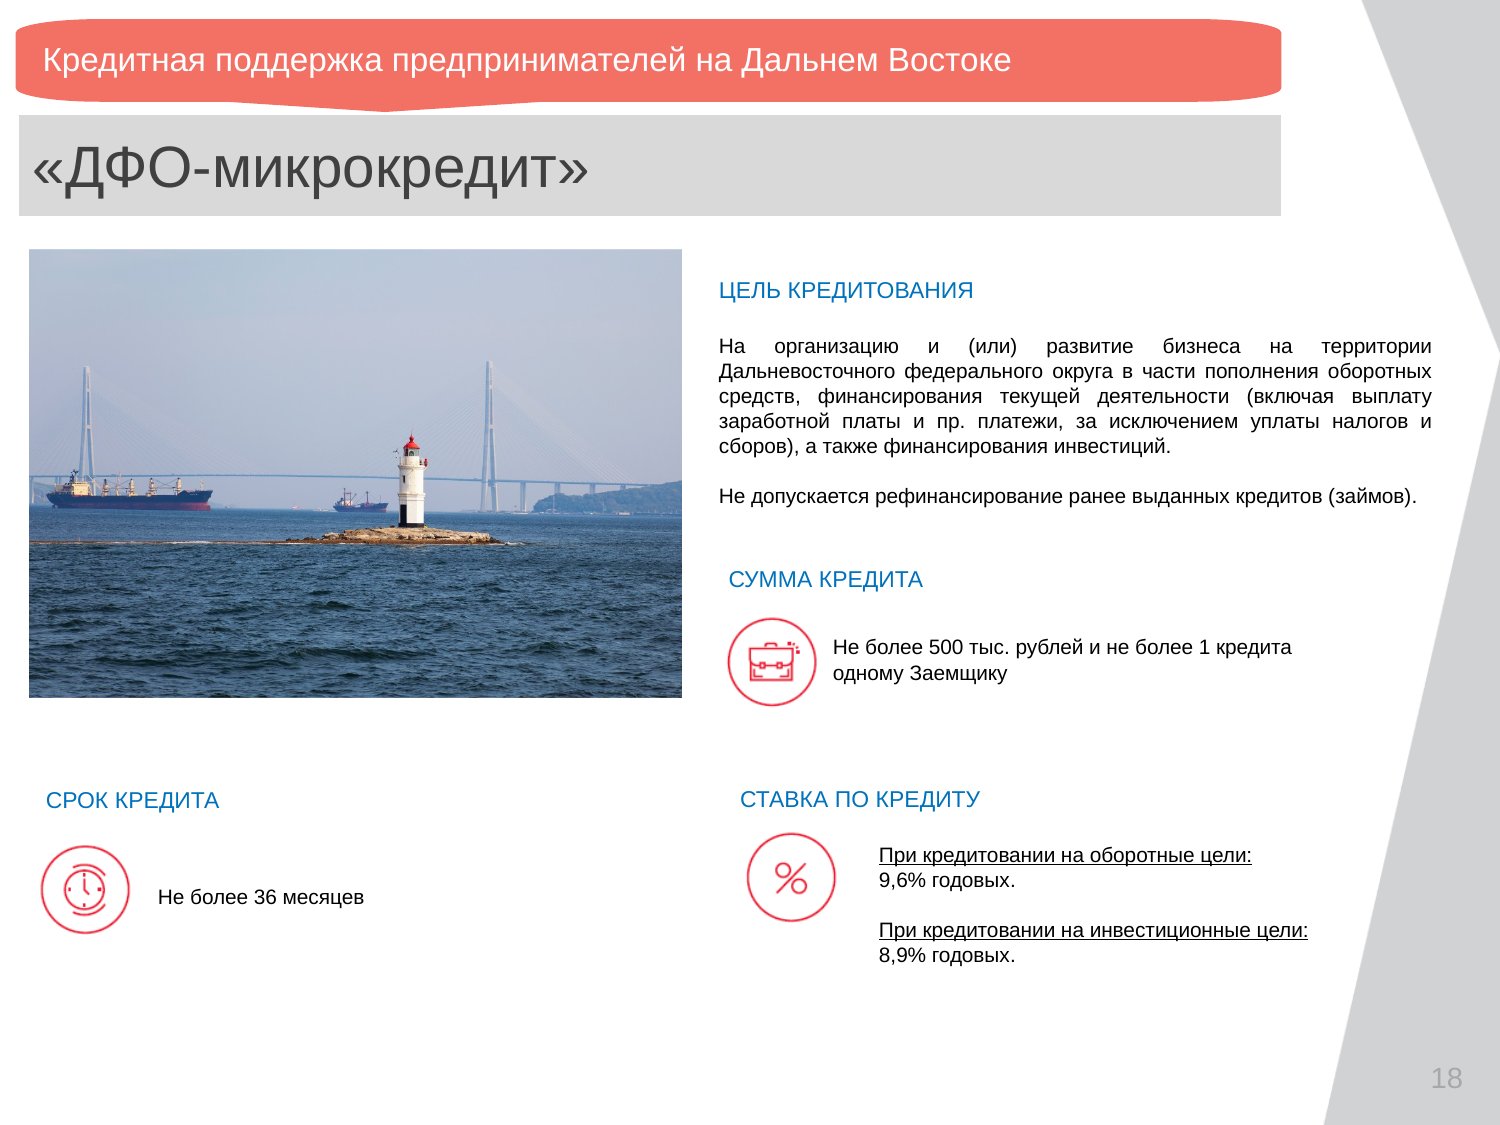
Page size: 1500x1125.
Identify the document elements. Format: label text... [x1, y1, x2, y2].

text_box СТАВКА ПО КРЕДИТУ [725, 776, 996, 820]
text_box ЦЕЛЬ КРЕДИТОВАНИЯ На организацию и (или) развитие бизнеса на территории Дальневосточного федерального округа в части пополнения оборотных средств, финансирования текущей деятельности (включая выплату заработной платы и пр. платежи, за исключением уплаты налогов и сборов), а также финансирования инвестиций. Не допускается рефинансирование ранее выданных кредитов (займов). [704, 267, 1447, 540]
text_box Не более 36 месяцев [143, 876, 550, 917]
slide_number 18 [1128, 1046, 1478, 1107]
text_box Не более 500 тыс. рублей и не более 1 кредита одному Заемщику [828, 626, 1341, 692]
text_box СРОК КРЕДИТА [31, 778, 235, 821]
text_box При кредитовании на оборотные цели: 9,6% годовых. При кредитовании на инвестиционные цели: 8,9% годовых. [864, 834, 1324, 974]
picture [0, 0, 1500, 1125]
text_box Кредитная поддержка предпринимателей на Дальнем Востоке [13, 16, 1284, 115]
table_header «ДФО-микрокредит» [19, 115, 1281, 216]
text_box СУММА КРЕДИТА [713, 557, 939, 600]
